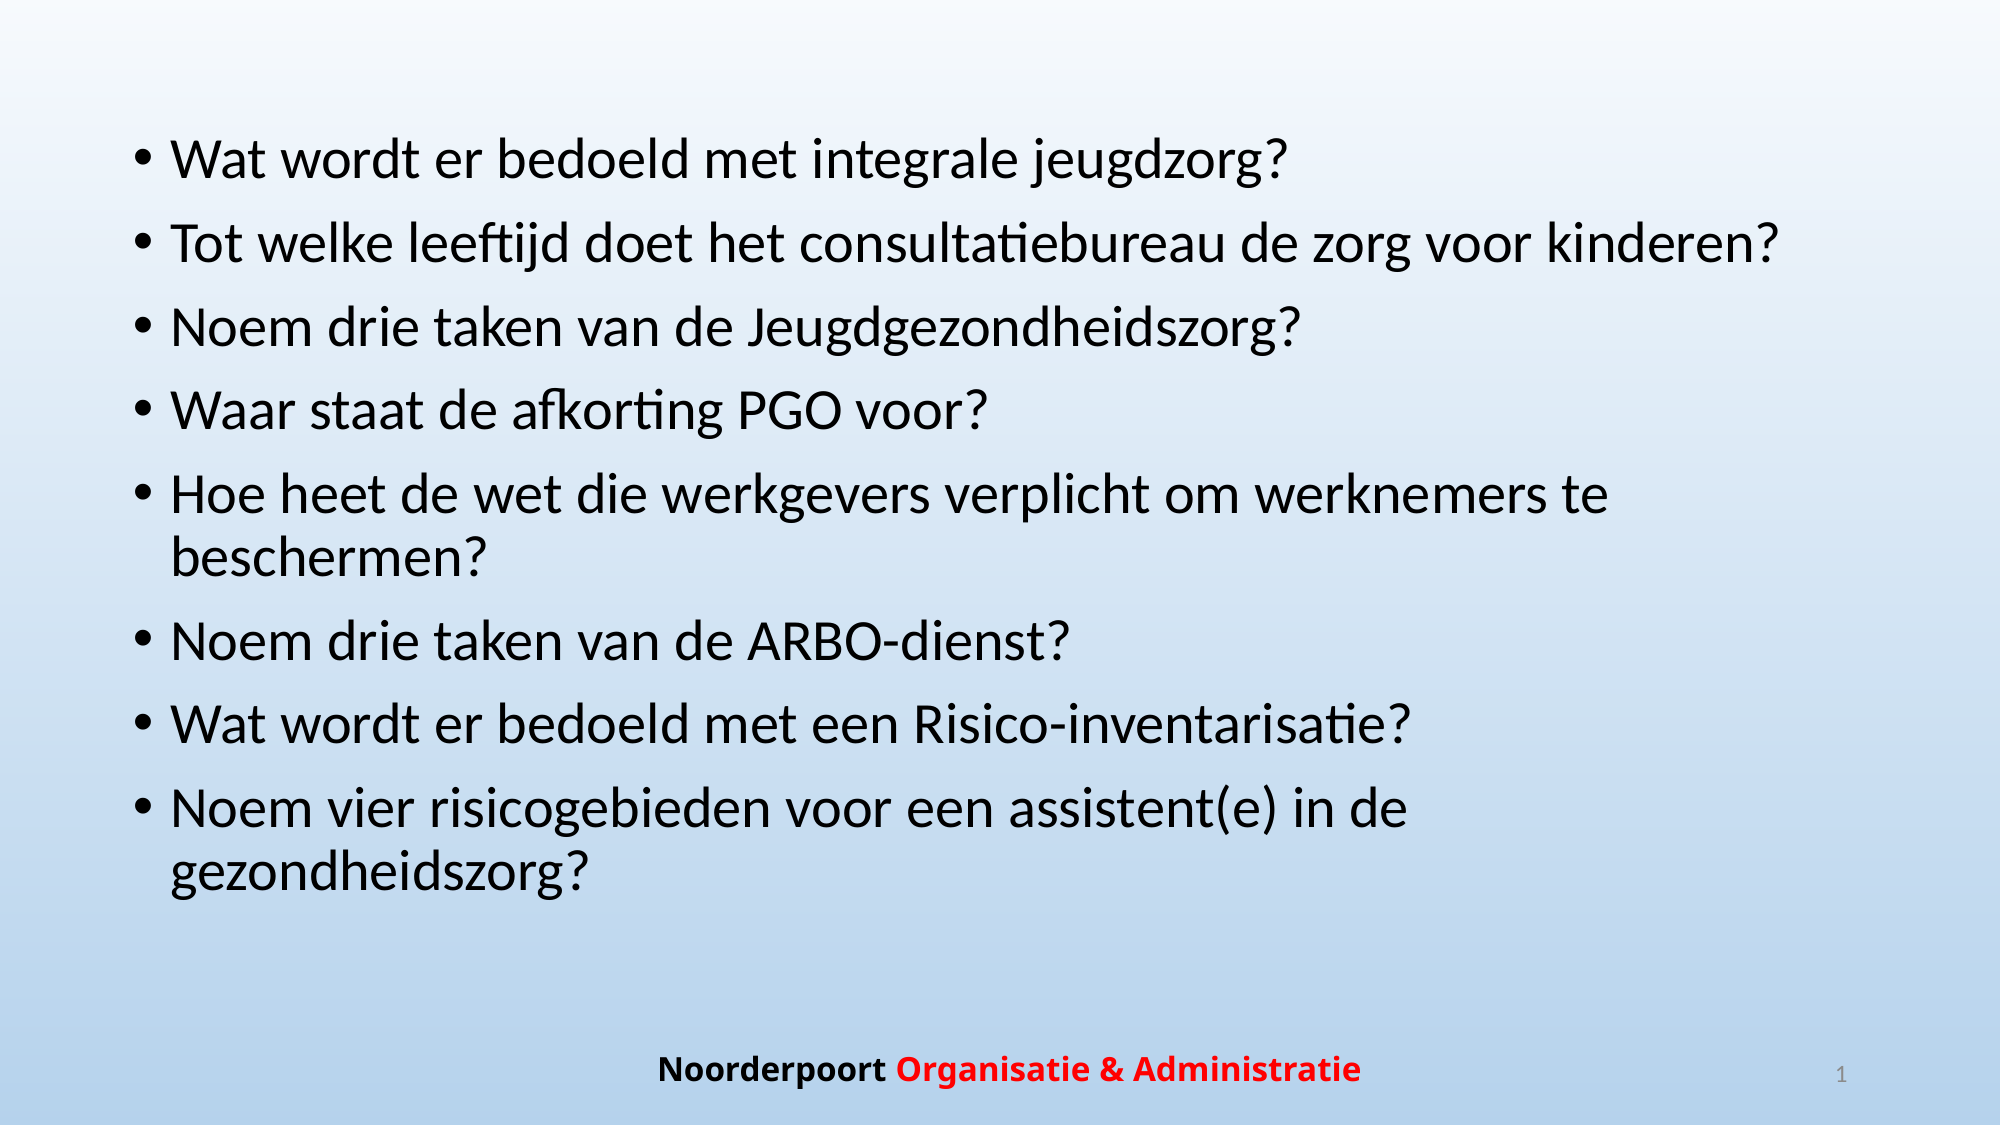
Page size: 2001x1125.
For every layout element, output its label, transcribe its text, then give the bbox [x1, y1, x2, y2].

list Wat wordt er bedoeld met integrale jeugdzorg? Tot welke leeftijd doet het consultatiebureau de zorg voor kinderen? Noem drie taken van de Jeugdgezondheidszorg? Waar staat de afkorting PGO voor? Hoe heet de wet die werkgevers verplicht om werknemers te beschermen? Noem drie taken van de ARBO-dienst? Wat wordt er bedoeld met een Risico-inventarisatie? Noem vier risicogebieden voor een assistent(e) in de gezondheidszorg? [117, 121, 1843, 927]
slide_number 1 [1412, 1042, 1863, 1103]
footer Noorderpoort Organisatie & Administratie [249, 1038, 1770, 1099]
